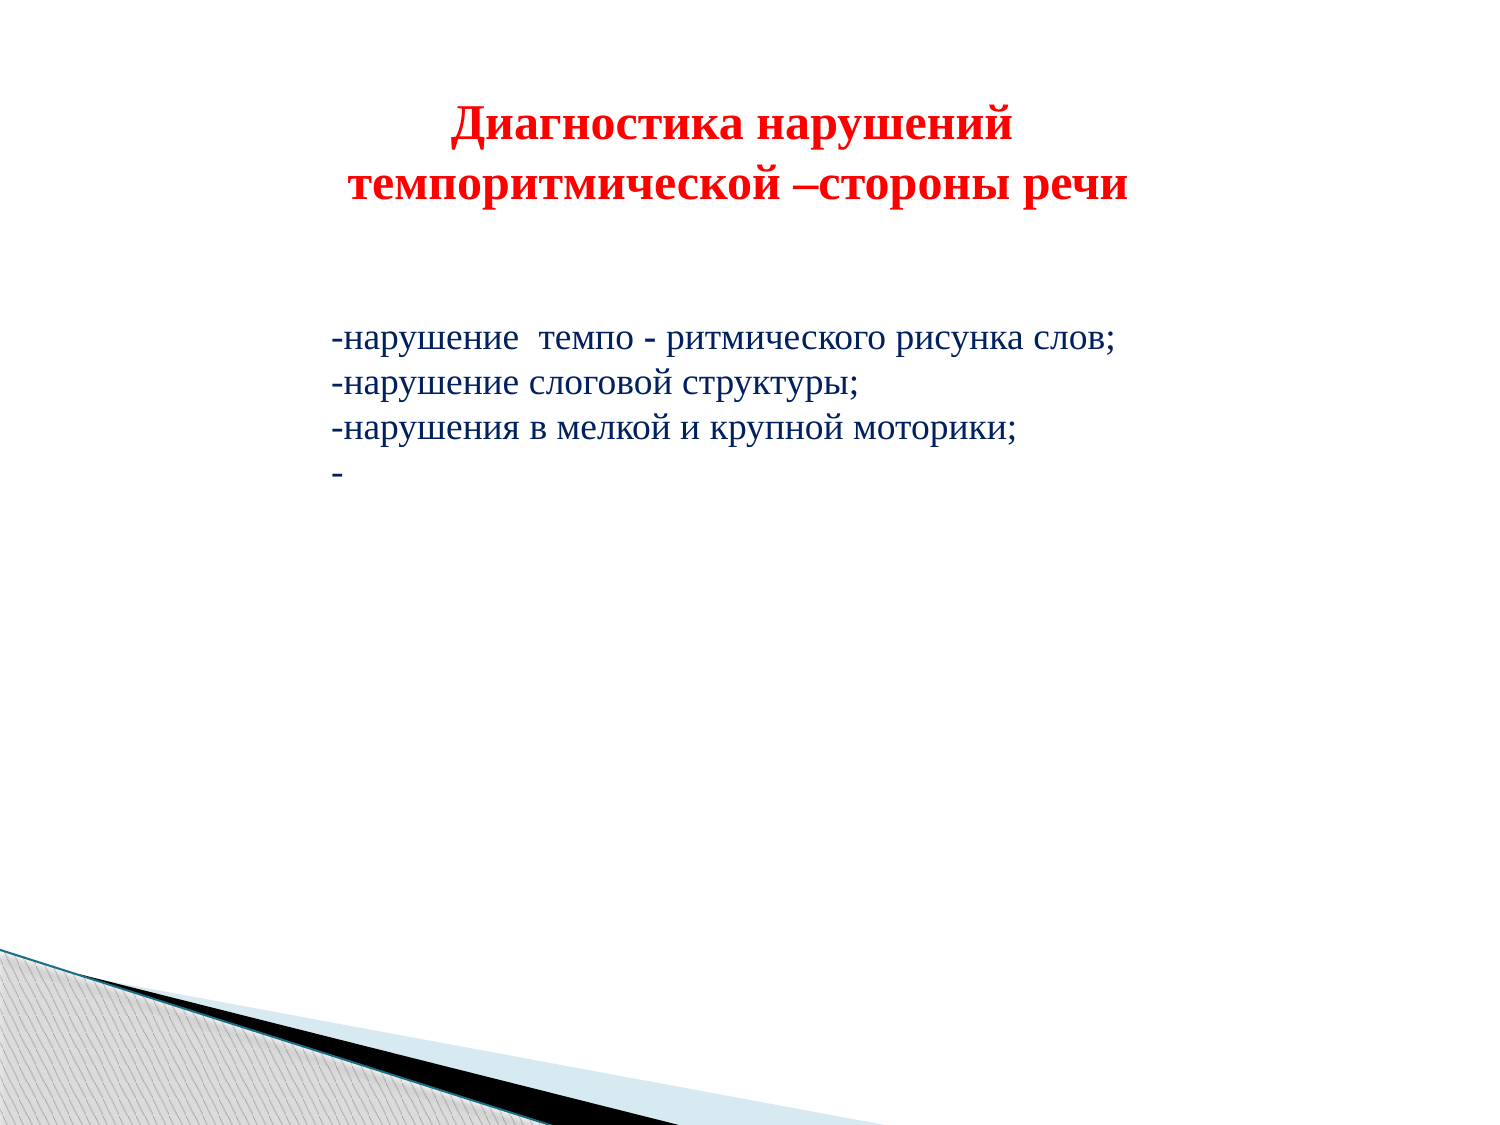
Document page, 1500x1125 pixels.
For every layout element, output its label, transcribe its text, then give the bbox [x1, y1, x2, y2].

text_box Диагностика нарушений темпоритмической –стороны речи [46, 81, 1430, 217]
text_box -нарушение темпо - ритмического рисунка слов; -нарушение слоговой структуры; -нарушения в мелкой и крупной моторики; - [316, 304, 1184, 500]
